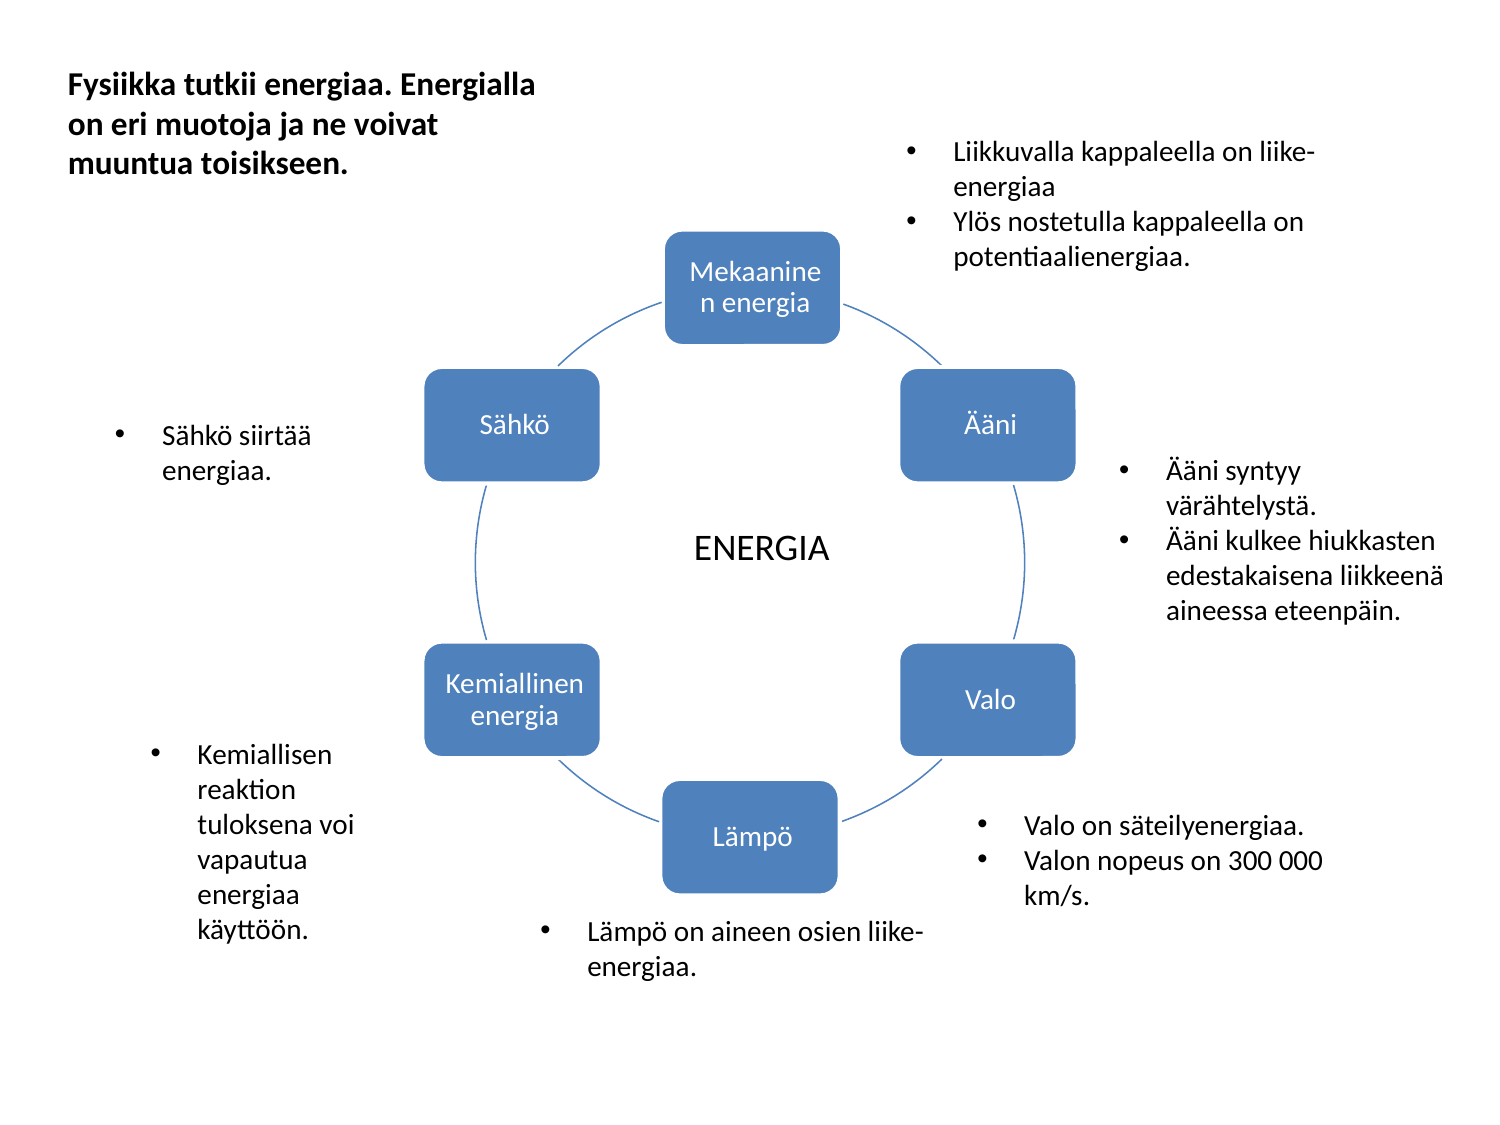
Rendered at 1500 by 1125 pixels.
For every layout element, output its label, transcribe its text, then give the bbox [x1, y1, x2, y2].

text_box Fysiikka tutkii energiaa. Energialla on eri muotoja ja ne voivat muuntua toisikseen. [53, 54, 561, 189]
text_box Ääni syntyy värähtelystä. Ääni kulkee hiukkasten edestakaisena liikkeenä aineessa eteenpäin. [1254, 444, 1459, 669]
text_box Sähkö siirtää energiaa. [100, 408, 244, 494]
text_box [249, 228, 1251, 897]
text_box Lämpö on aineen osien liike-energiaa. [525, 905, 951, 990]
text_box Kemiallisen reaktion tuloksena voi vapautua energiaa käyttöön. [135, 727, 408, 953]
text_box Valo on säteilyenergiaa. Valon nopeus on 300 000 km/s. [962, 798, 1365, 919]
text_box Liikkuvalla kappaleella on liike-energiaa Ylös nostetulla kappaleella on potentiaalienergiaa. [891, 125, 1365, 280]
